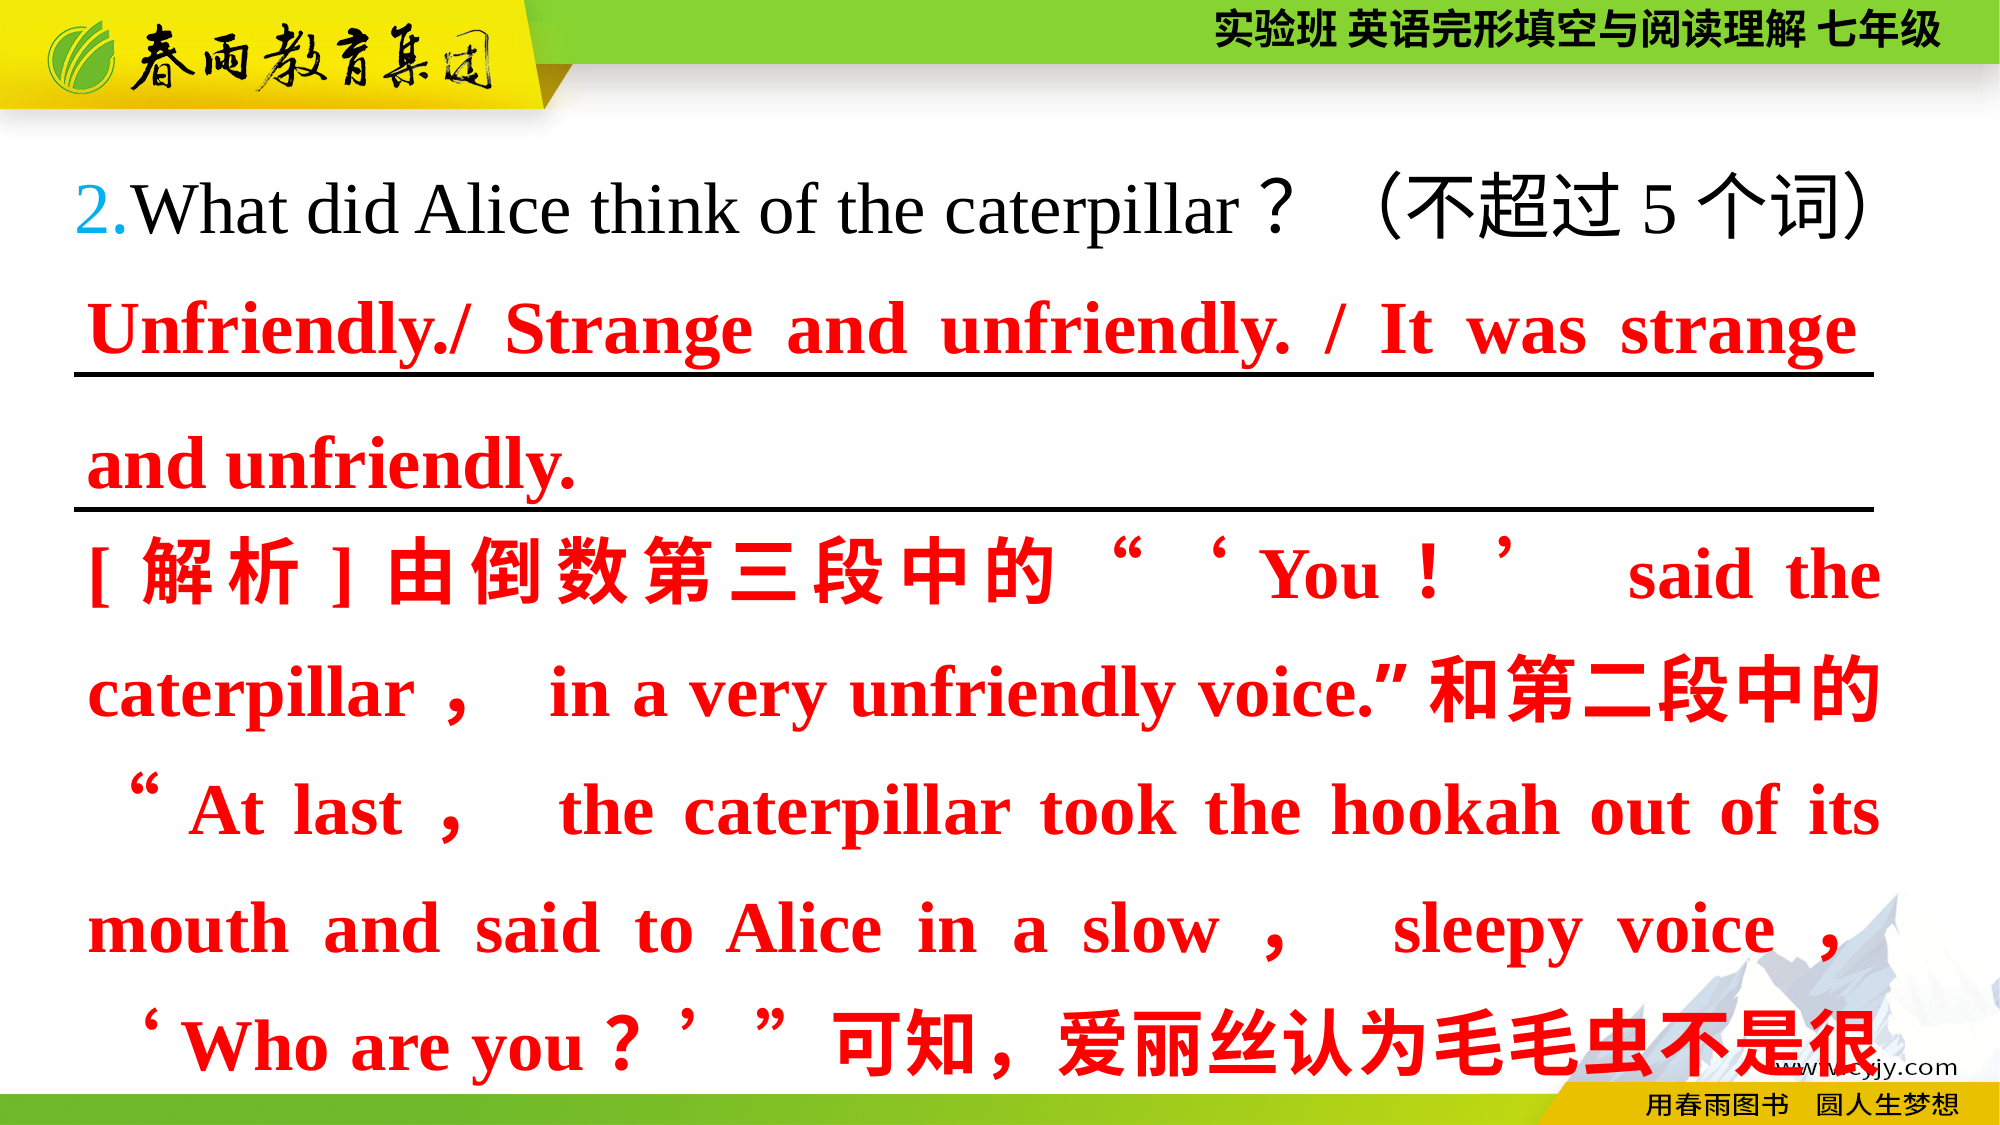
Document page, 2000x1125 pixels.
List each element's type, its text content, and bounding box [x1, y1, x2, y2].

picture [0, 0, 2000, 1125]
text_box Unfriendly./ Strange and unfriendly. / It was strange and unfriendly. [71, 226, 1874, 512]
list 2.What did Alice think of the caterpillar？（不超过5个词） ———————————————————————— ———————————————————————— [59, 109, 1944, 530]
text_box [解析]由倒数第三段中的“‘You！’ said the caterpillar， in a very unfriendly voice.”和第二段中的“At last， the caterpillar took the hookah out of its mouth and said to Alice in a slow， sleepy voice， ‘Who are you？’”可知，爱丽丝认为毛毛虫不是很友好，而且很奇怪。 [72, 487, 1898, 1125]
